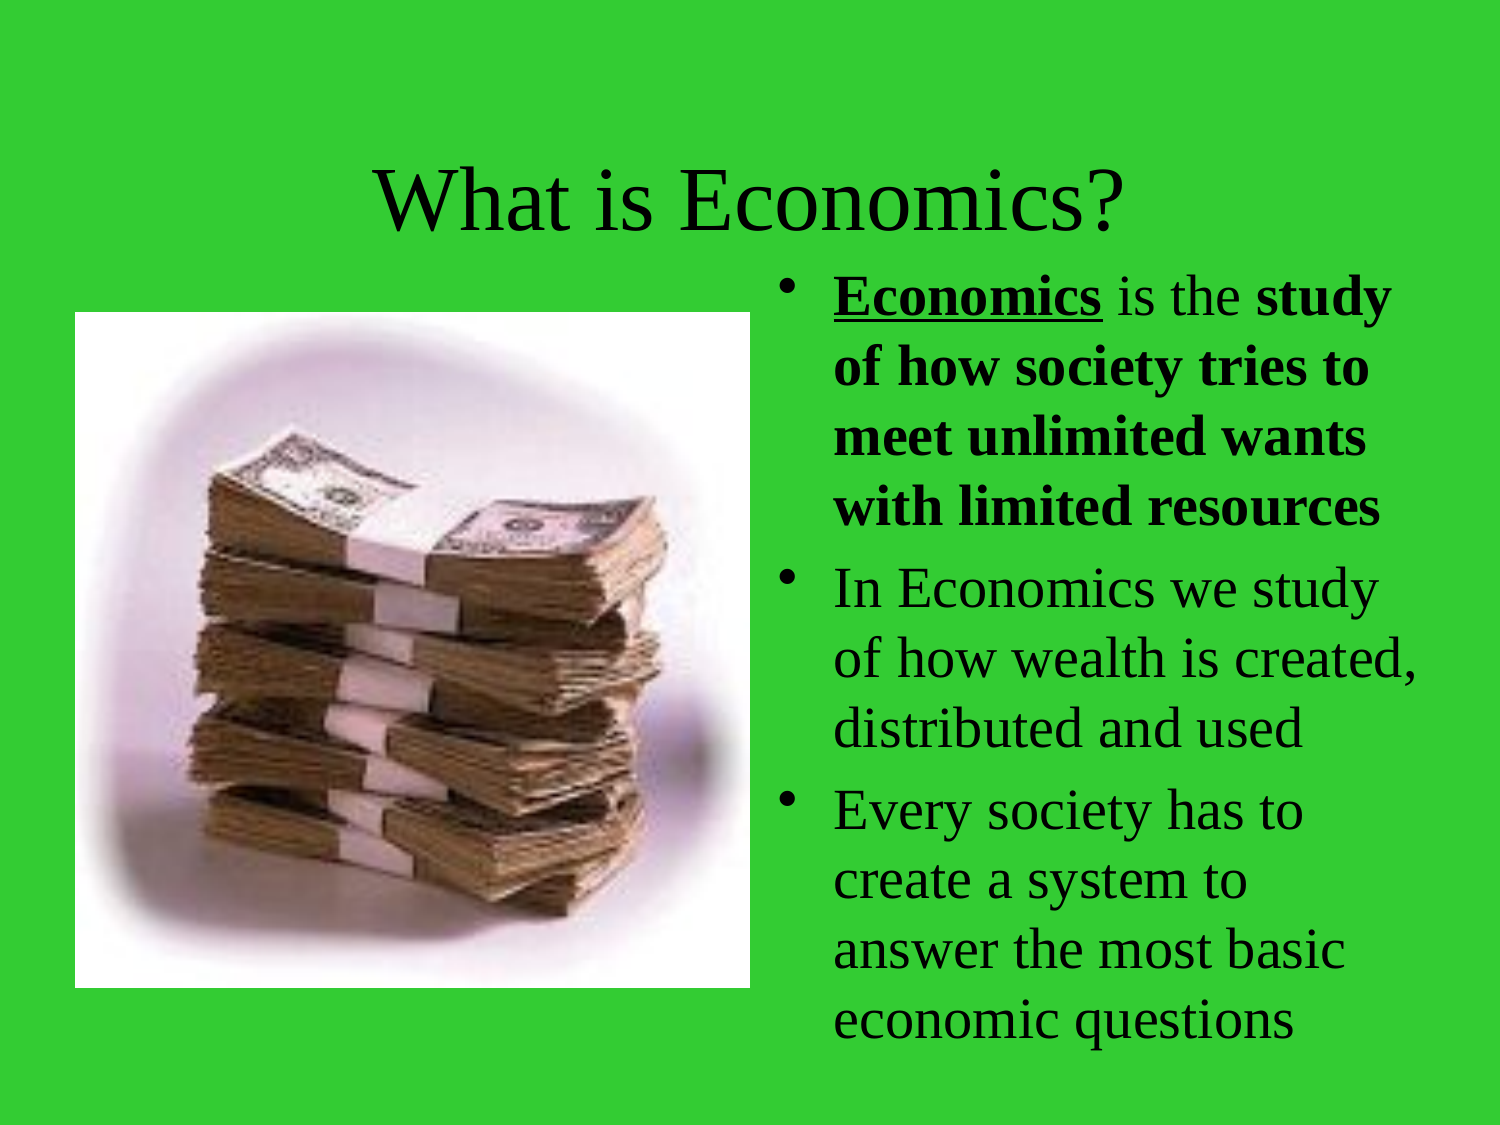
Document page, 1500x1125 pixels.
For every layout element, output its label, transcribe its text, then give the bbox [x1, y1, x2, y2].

title What is Economics? [112, 99, 1388, 288]
list Economics is the study of how society tries to meet unlimited wants with limited resources In Economics we study of how wealth is created, distributed and used Every society has to create a system to answer the most basic economic questions [762, 249, 1438, 1125]
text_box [74, 312, 751, 988]
